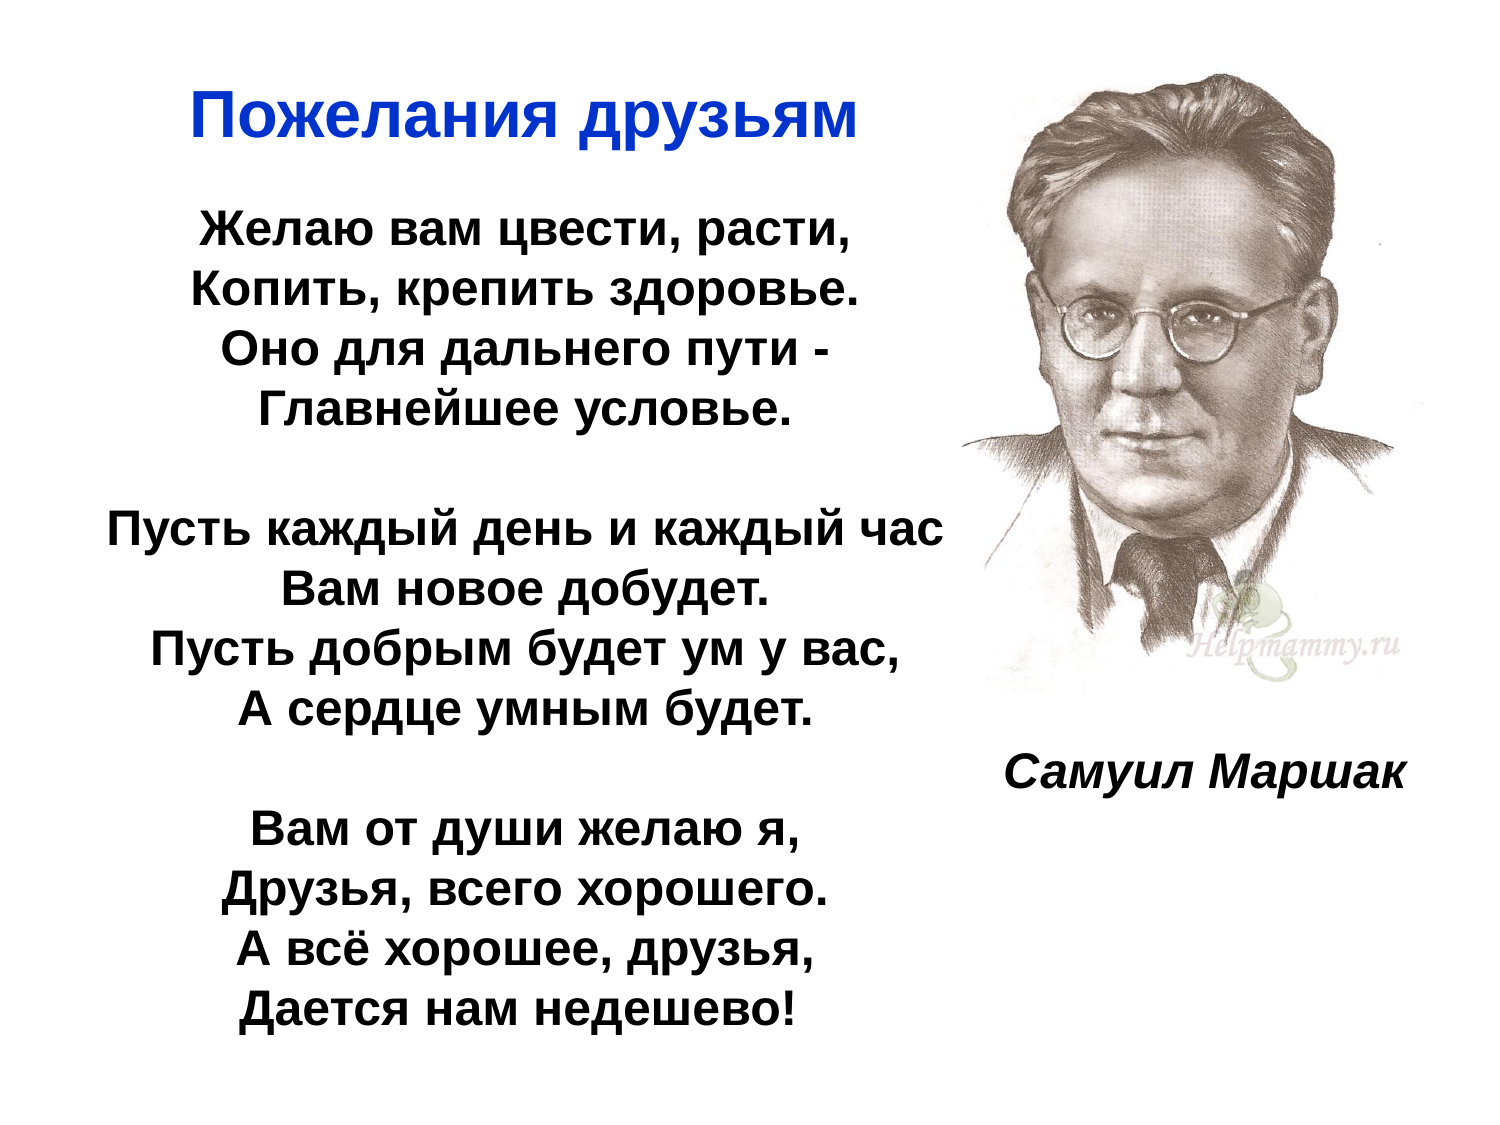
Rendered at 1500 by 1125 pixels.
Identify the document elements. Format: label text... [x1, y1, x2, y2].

picture [950, 66, 1424, 693]
text_box Самуил Маршак [950, 692, 1459, 835]
text_box Пожелания друзьям Желаю вам цвести, расти, Копить, крепить здоровье. Оно для дальнего пути - Главнейшее условье. Пусть каждый день и каждый час Вам новое добудет. Пусть добрым будет ум у вас, А сердце умным будет. Вам от души желаю я, Друзья, всего хорошего. А всё хорошее, друзья, Дается нам недешево! [123, 54, 927, 953]
